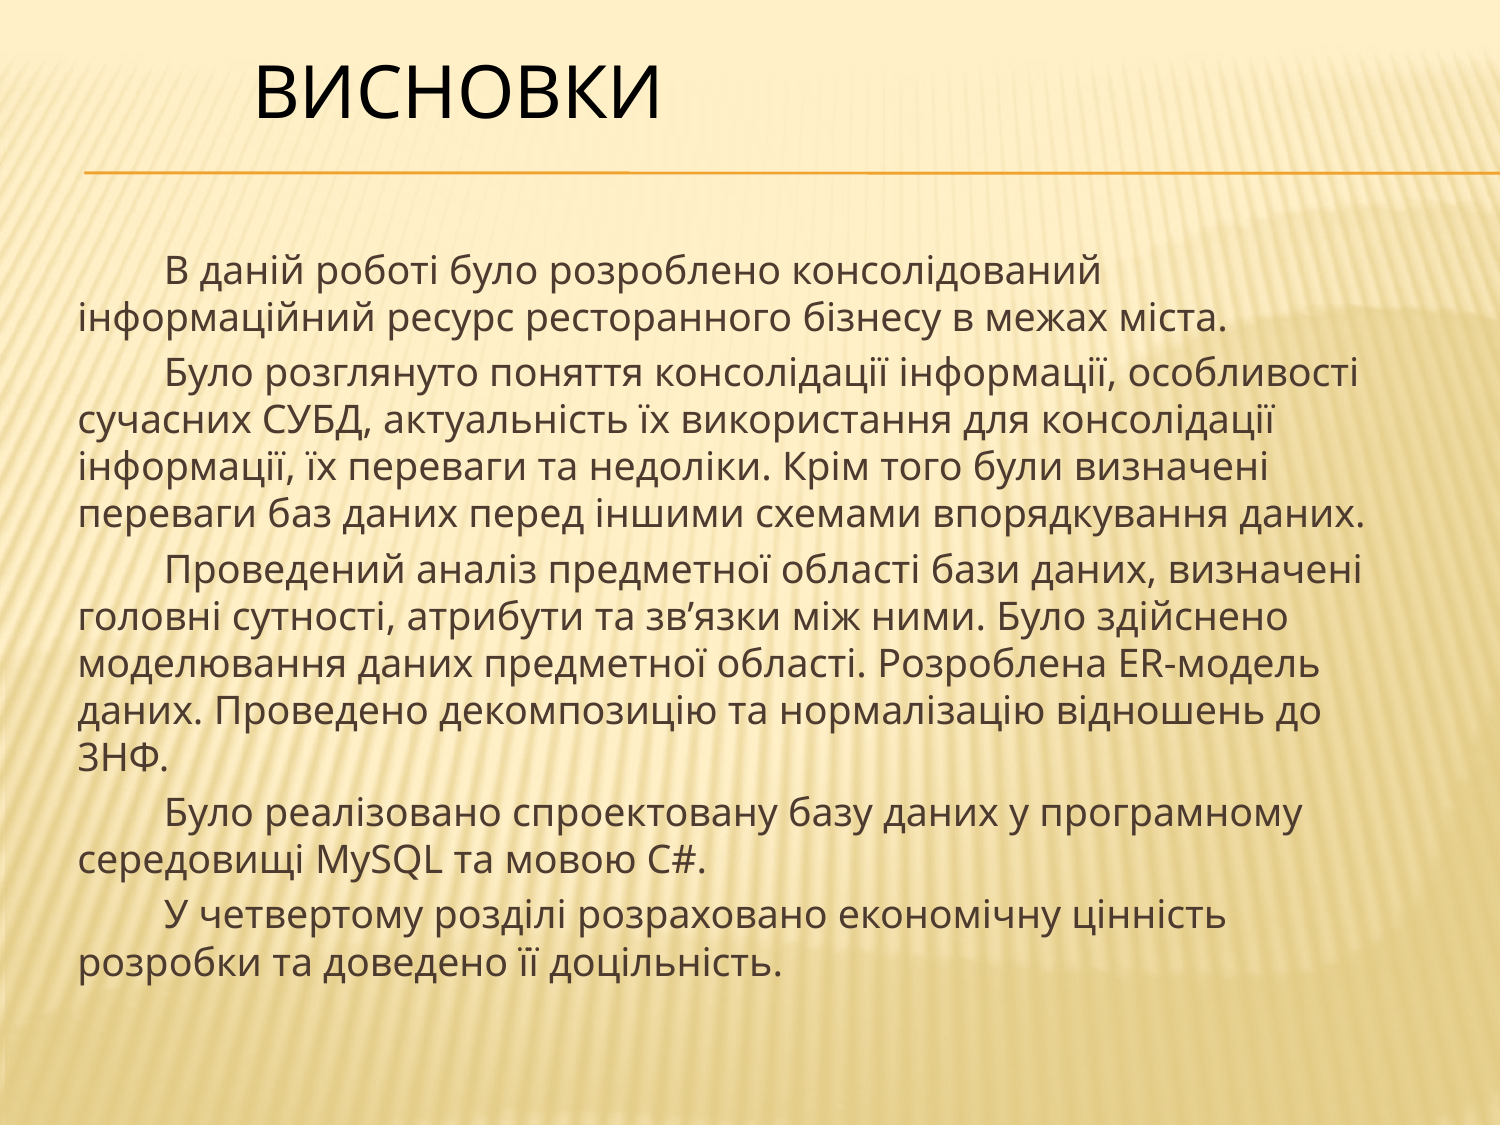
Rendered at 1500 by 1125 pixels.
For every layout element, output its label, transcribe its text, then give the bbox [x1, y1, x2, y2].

list В даній роботі було розроблено консолідований інформаційний ресурс ресторанного бізнесу в межах міста. Було розглянуто поняття консолідації інформації, особливості сучасних СУБД, актуальність їх використання для консолідації інформації, їх переваги та недоліки. Крім того були визначені переваги баз даних перед іншими схемами впорядкування даних. Проведений аналіз предметної області бази даних, визначені головні сутності, атрибути та зв’язки між ними. Було здійснено моделювання даних предметної області. Розроблена ER-модель даних. Проведено декомпозицію та нормалізацію відношень до 3НФ. Було реалізовано спроектовану базу даних у програмному середовищі MySQL та мовою C#. У четвертому розділі розраховано економічну цінність розробки та доведено її доцільність. [62, 237, 1388, 1050]
title Висновки [237, 37, 1025, 141]
